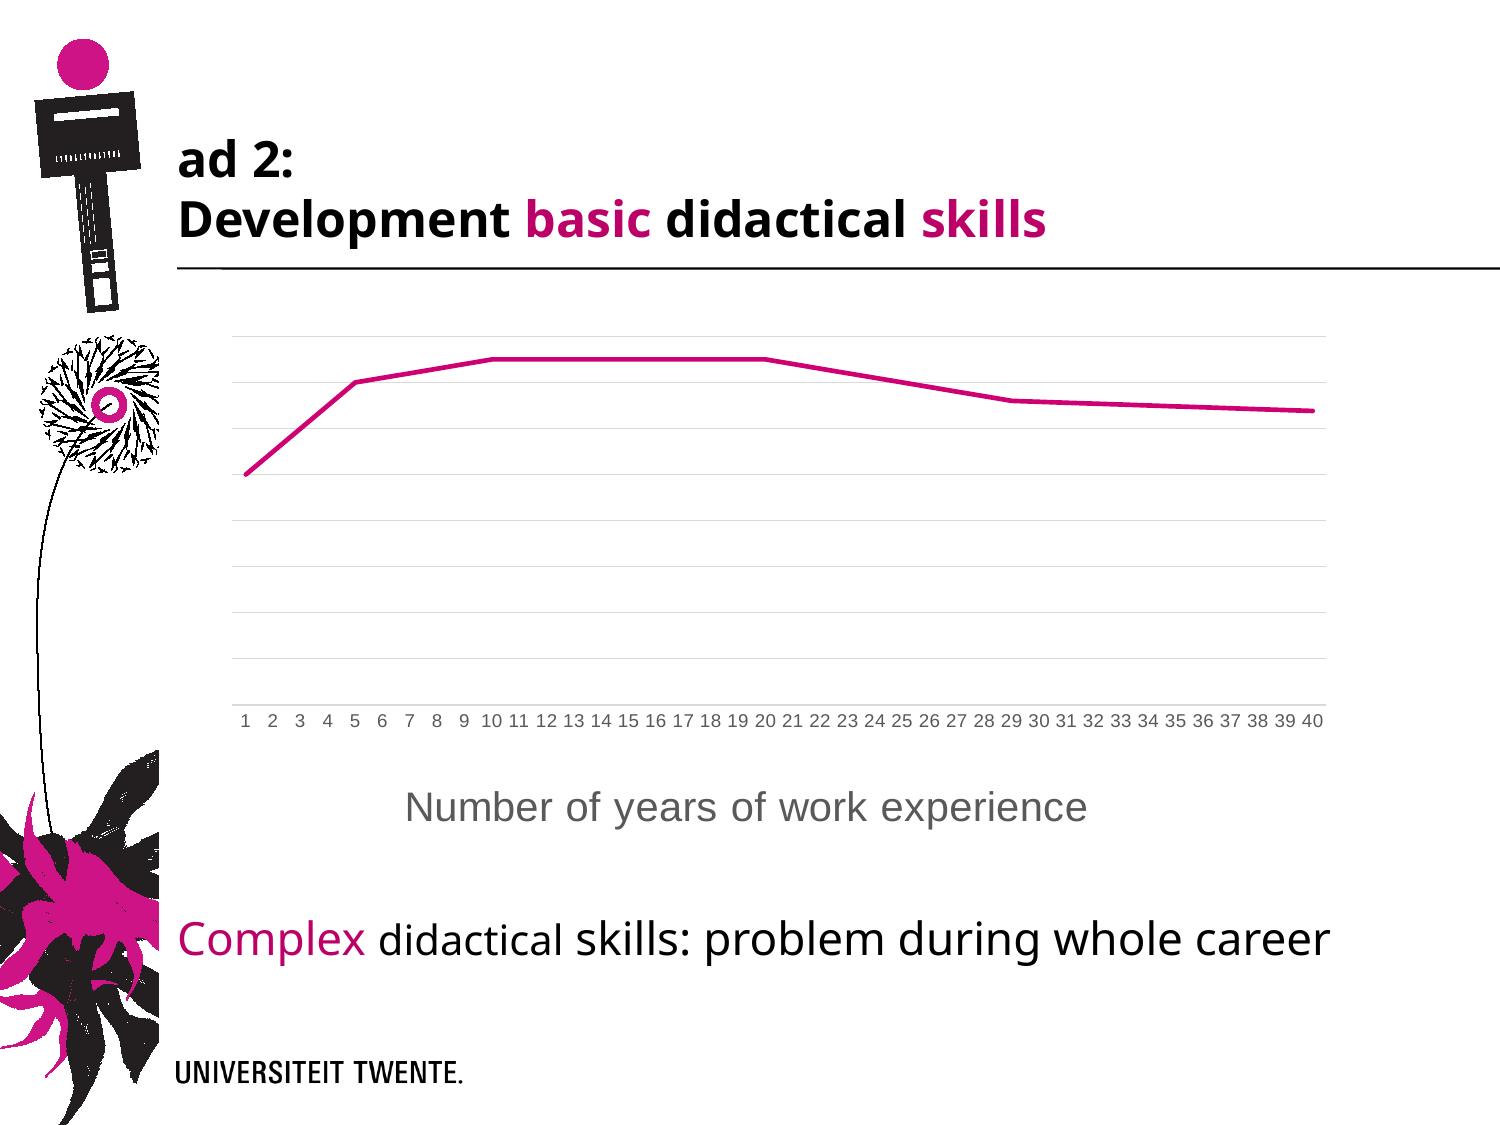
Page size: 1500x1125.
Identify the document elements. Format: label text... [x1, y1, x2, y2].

chart [209, 325, 1350, 844]
list Complex didactical skills: problem during whole career [177, 905, 1459, 988]
title ad 2: Development basic didactical skills [177, 59, 1483, 248]
picture [0, 0, 482, 1125]
